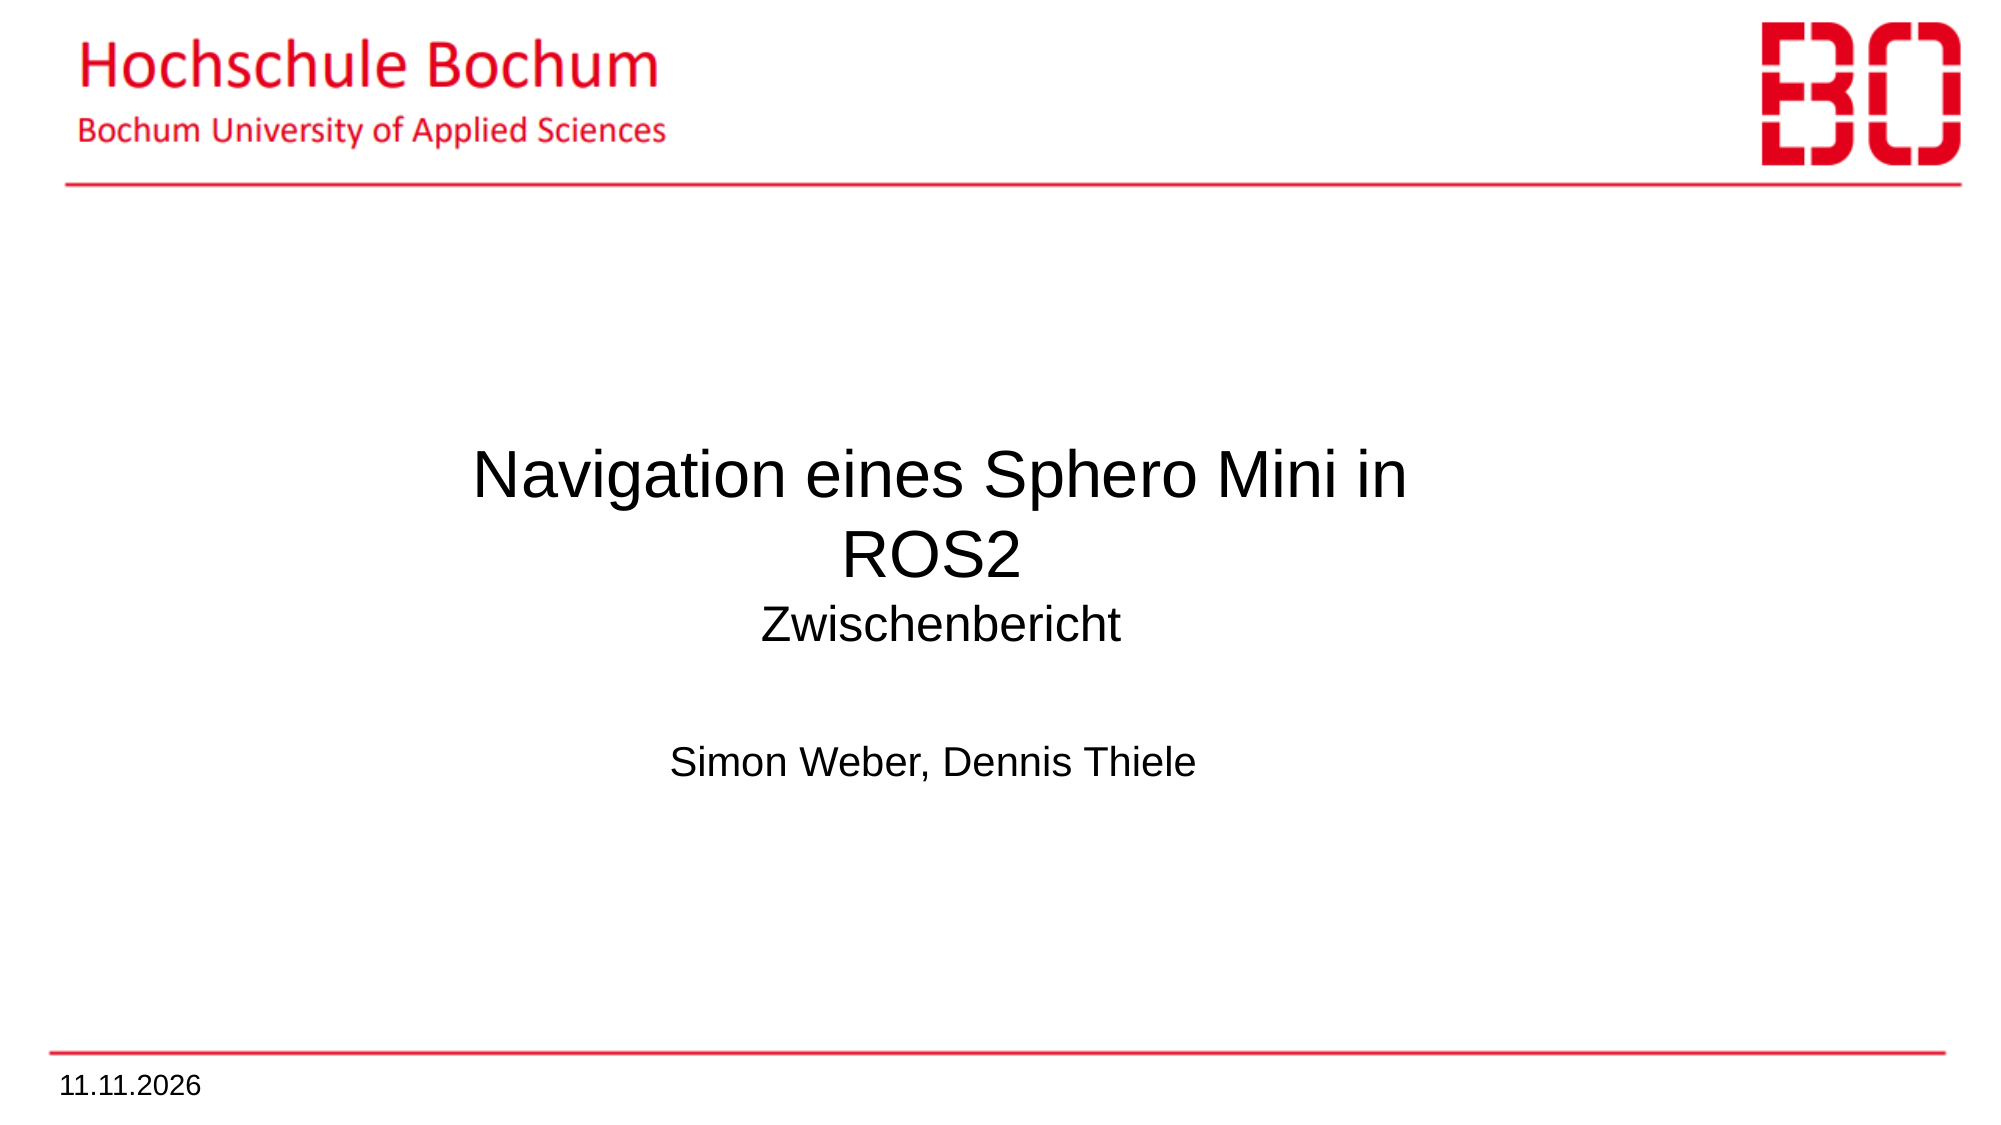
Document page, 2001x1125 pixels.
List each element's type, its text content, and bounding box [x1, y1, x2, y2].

text_box Simon Weber, Dennis Thiele [654, 727, 1228, 792]
picture [27, 0, 2000, 197]
picture [44, 1041, 1956, 1059]
text_box Navigation eines Sphero Mini in ROS2 Zwischenbericht [293, 423, 1589, 659]
text_box 09.05.2023 [44, 1059, 228, 1109]
